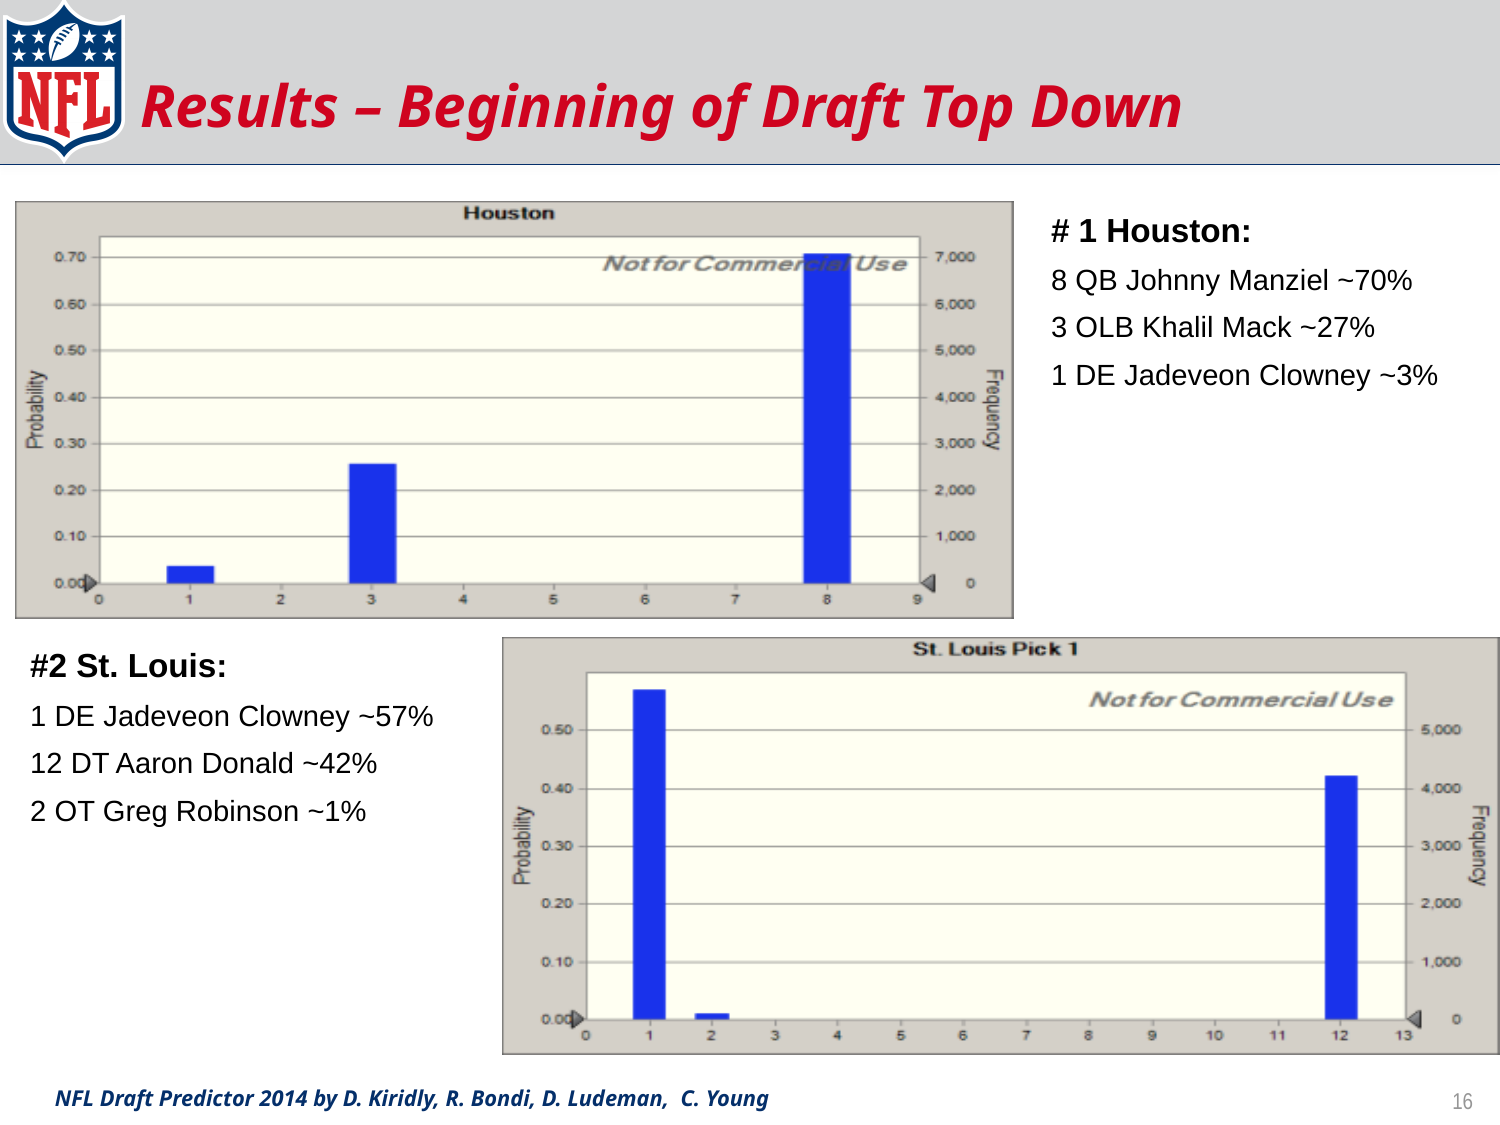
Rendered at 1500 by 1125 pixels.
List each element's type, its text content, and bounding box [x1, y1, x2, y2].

title Results – Beginning of Draft Top Down [139, 3, 1473, 140]
picture [3, 0, 125, 164]
text_box # 1 Houston: 8 QB Johnny Manziel ~70% 3 OLB Khalil Mack ~27% 1 DE Jadeveon Clowney ~3% [1036, 201, 1500, 399]
picture [15, 201, 1014, 619]
picture [501, 636, 1500, 1055]
text_box #2 St. Louis: 1 DE Jadeveon Clowney ~57% 12 DT Aaron Donald ~42% 2 OT Greg Robinson ~1% [15, 637, 499, 835]
